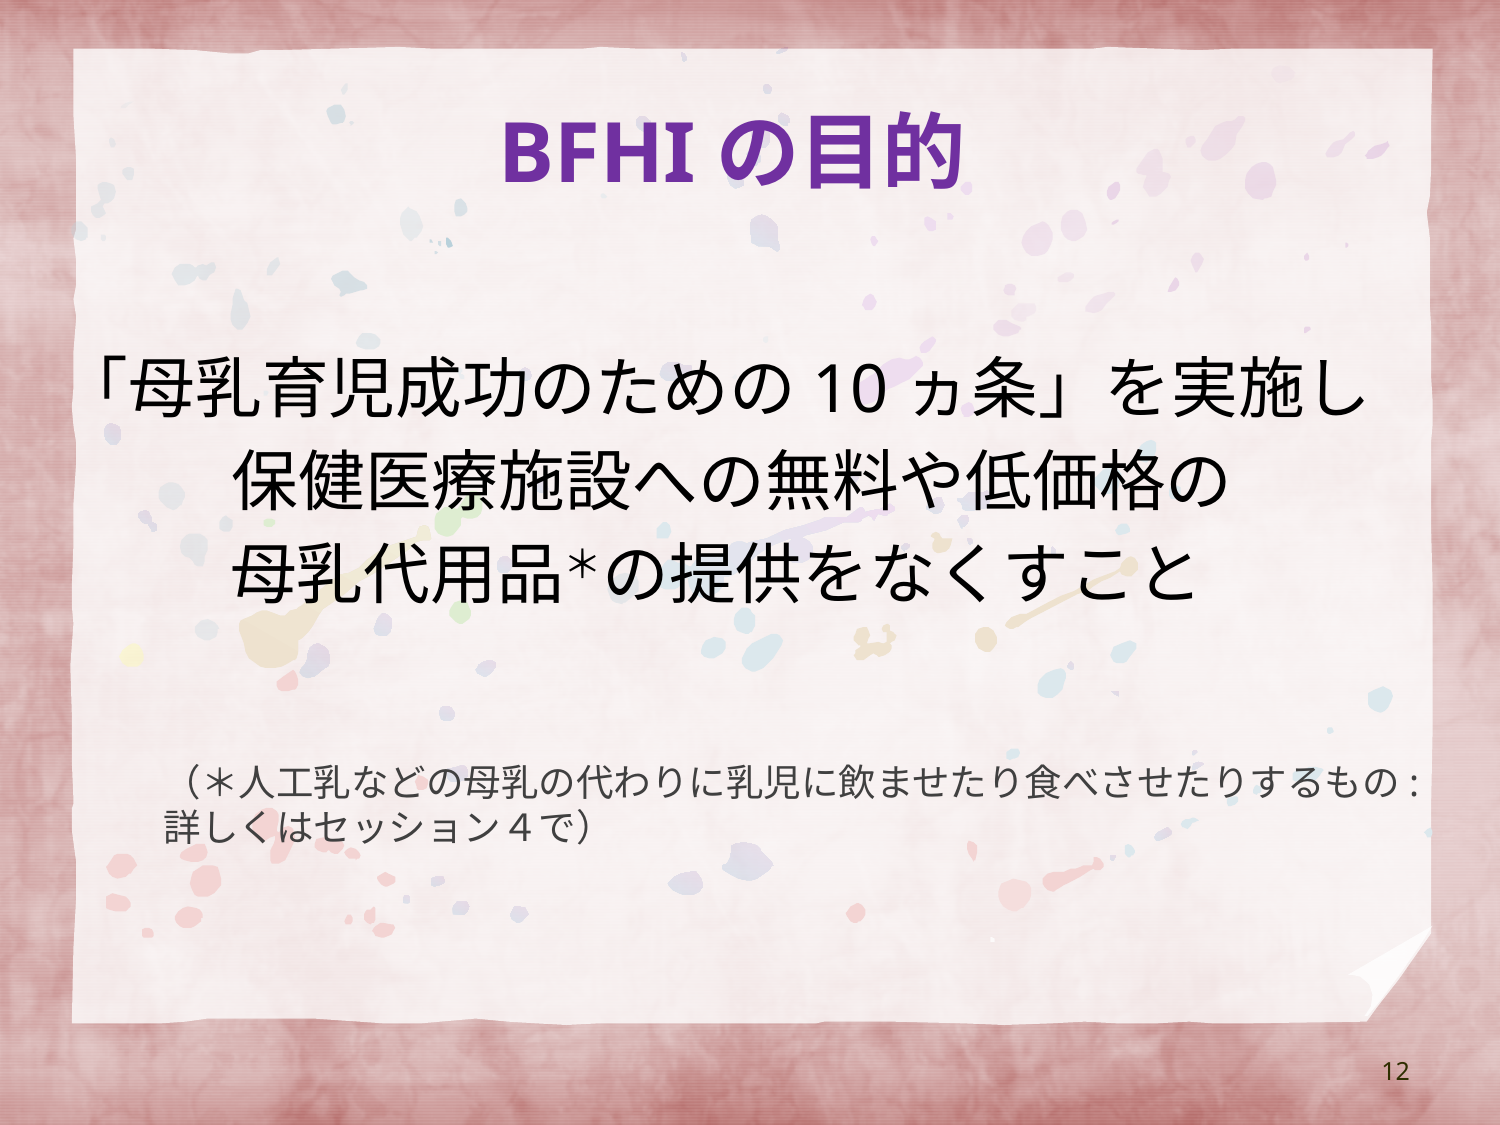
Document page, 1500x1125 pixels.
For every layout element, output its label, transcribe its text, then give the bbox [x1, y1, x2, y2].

title BFHIの目的 [0, 128, 1466, 270]
slide_number 12 [1074, 1042, 1425, 1103]
list 「母乳育児成功のための10ヵ条」を実施し 保健医療施設への無料や低価格の 母乳代用品＊の提供をなくすこと [40, 337, 1393, 620]
text_box （＊人工乳などの母乳の代わりに乳児に飲ませたり食べさせたりするもの: 詳しくはセッション４で） [148, 751, 1435, 902]
